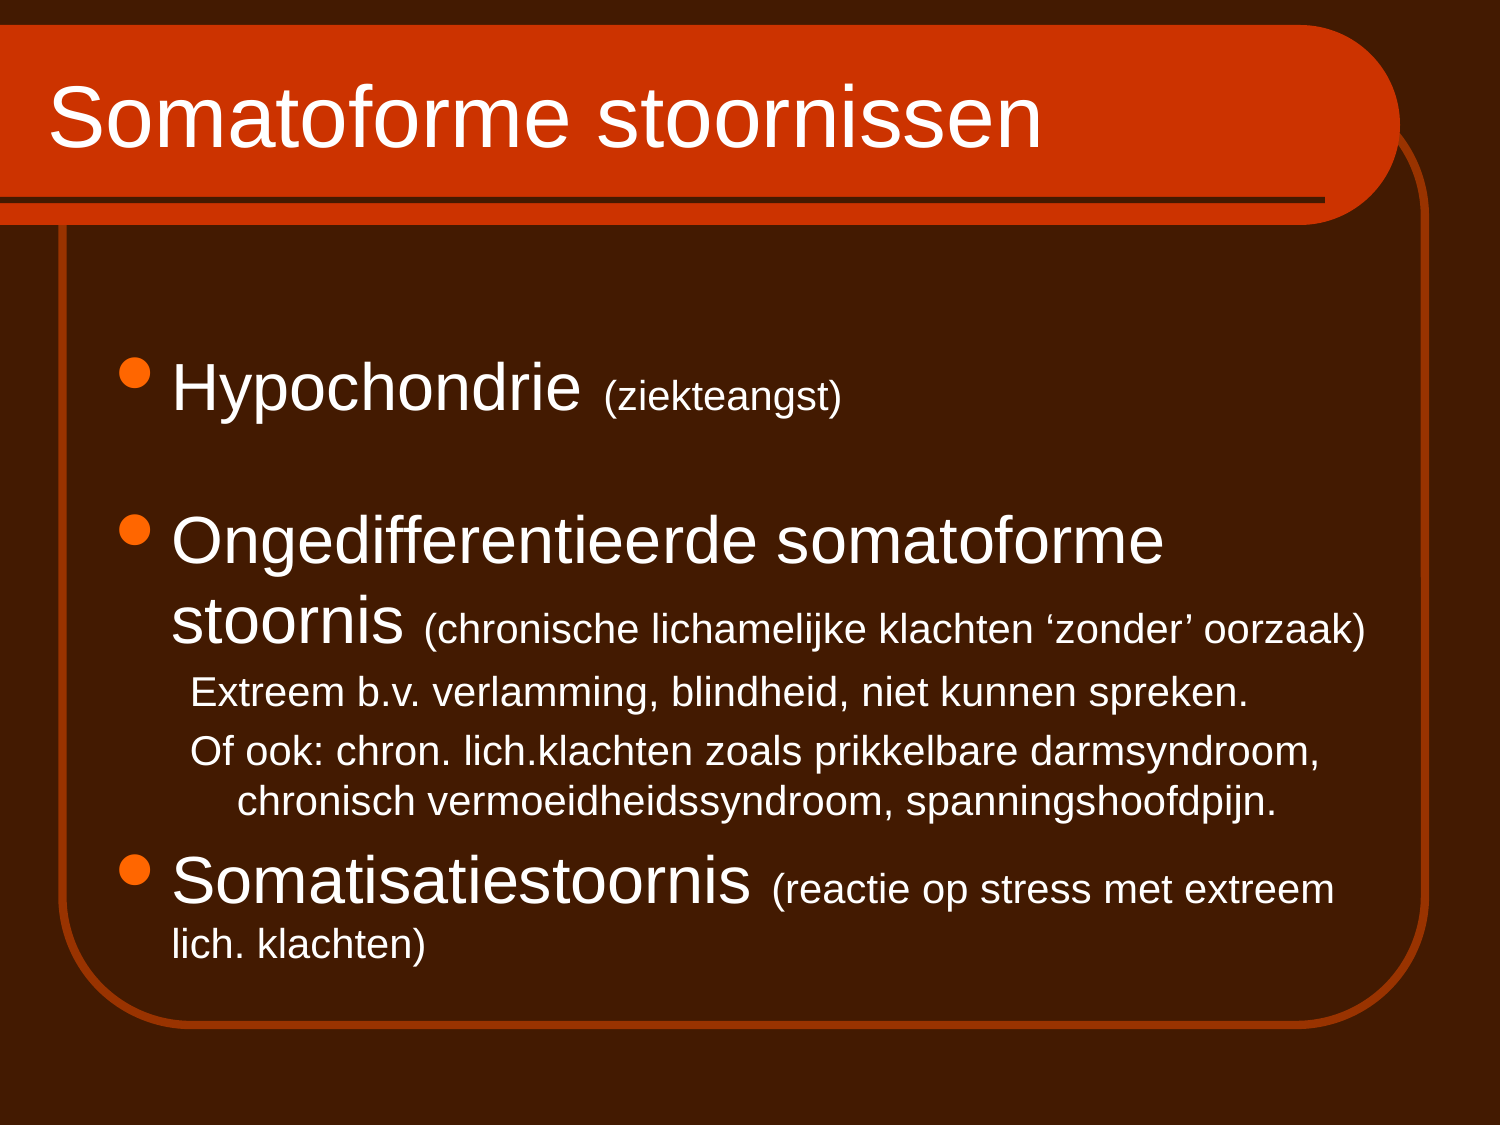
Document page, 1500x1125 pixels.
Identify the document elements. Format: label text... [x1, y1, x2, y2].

title Somatoforme stoornissen [32, 37, 1347, 188]
list Hypochondrie (ziekteangst) Ongedifferentieerde somatoforme stoornis (chronische lichamelijke klachten ‘zonder’ oorzaak) Extreem b.v. verlamming, blindheid, niet kunnen spreken. Of ook: chron. lich.klachten zoals prikkelbare darmsyndroom, chronisch vermoeidheidssyndroom, spanningshoofdpijn. Somatisatiestoornis (reactie op stress met extreem lich. klachten) [99, 262, 1400, 988]
